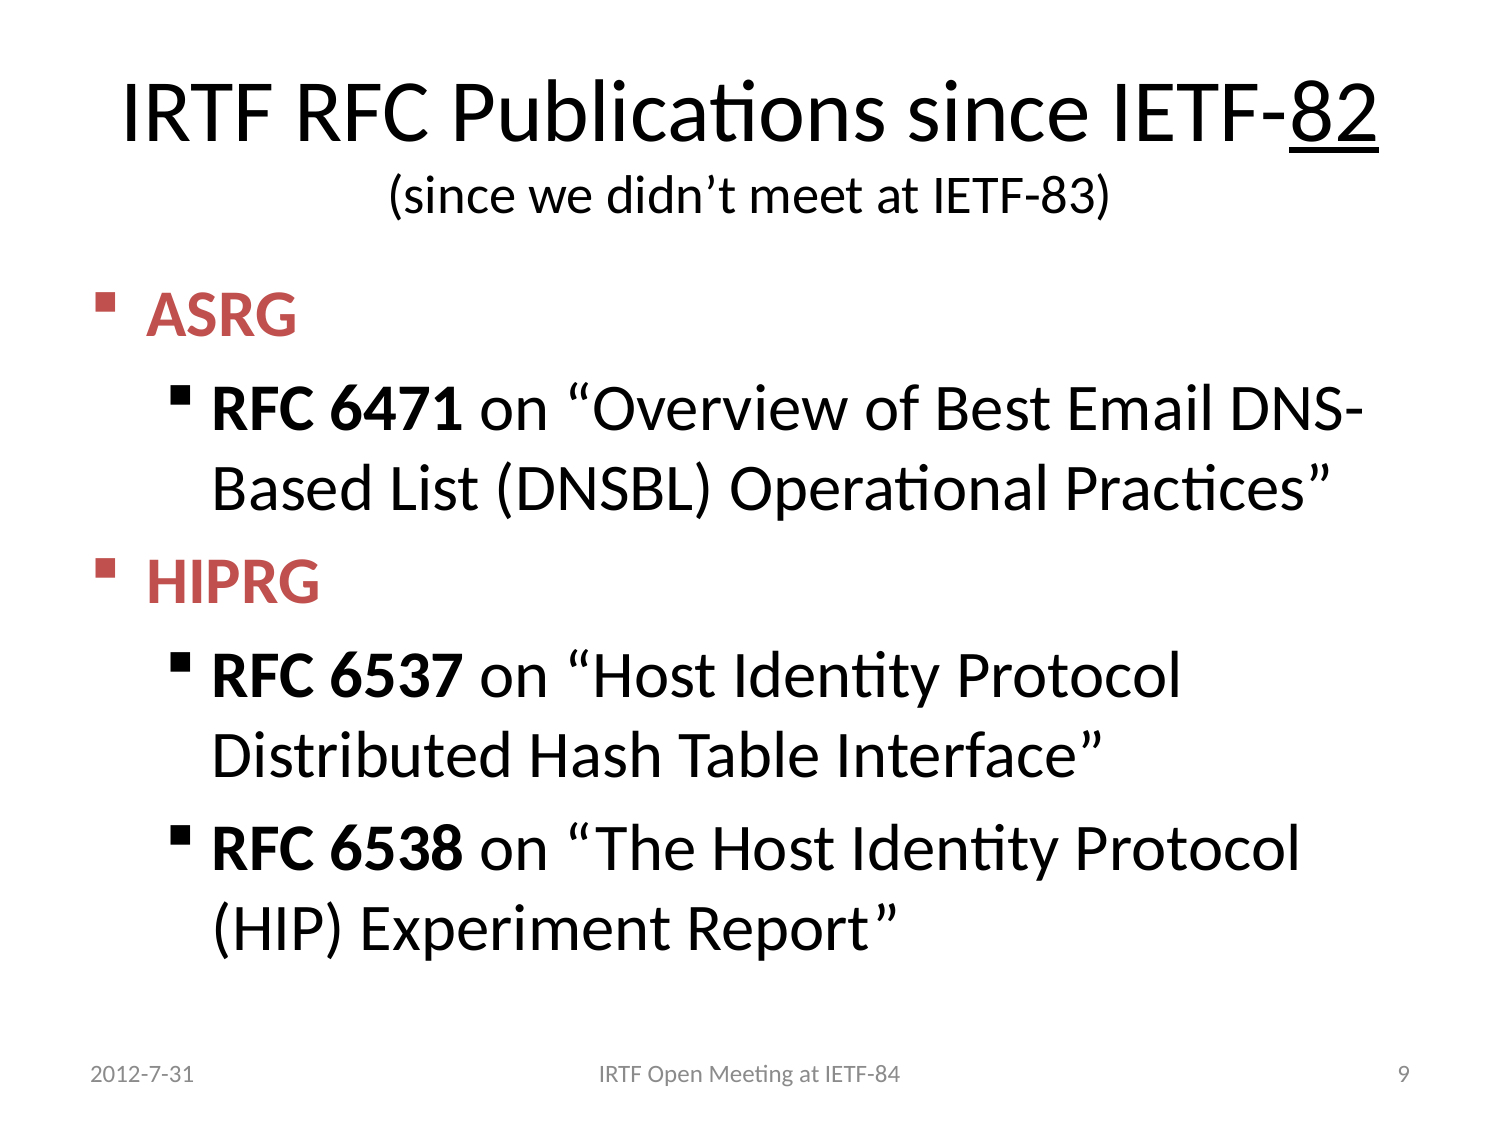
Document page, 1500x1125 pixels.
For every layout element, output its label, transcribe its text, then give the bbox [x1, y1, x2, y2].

list ASRG RFC 6471 on “Overview of Best Email DNS-Based List (DNSBL) Operational Practices” HIPRG RFC 6537 on “Host Identity Protocol Distributed Hash Table Interface” RFC 6538 on “The Host Identity Protocol (HIP) Experiment Report” [75, 262, 1425, 1005]
slide_number 9 [1074, 1042, 1425, 1103]
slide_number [75, 1042, 425, 1103]
title IRTF RFC Publications since IETF-82 (since we didn’t meet at IETF-83) [75, 45, 1425, 233]
footer IRTF Open Meeting at IETF-84 [512, 1042, 988, 1103]
